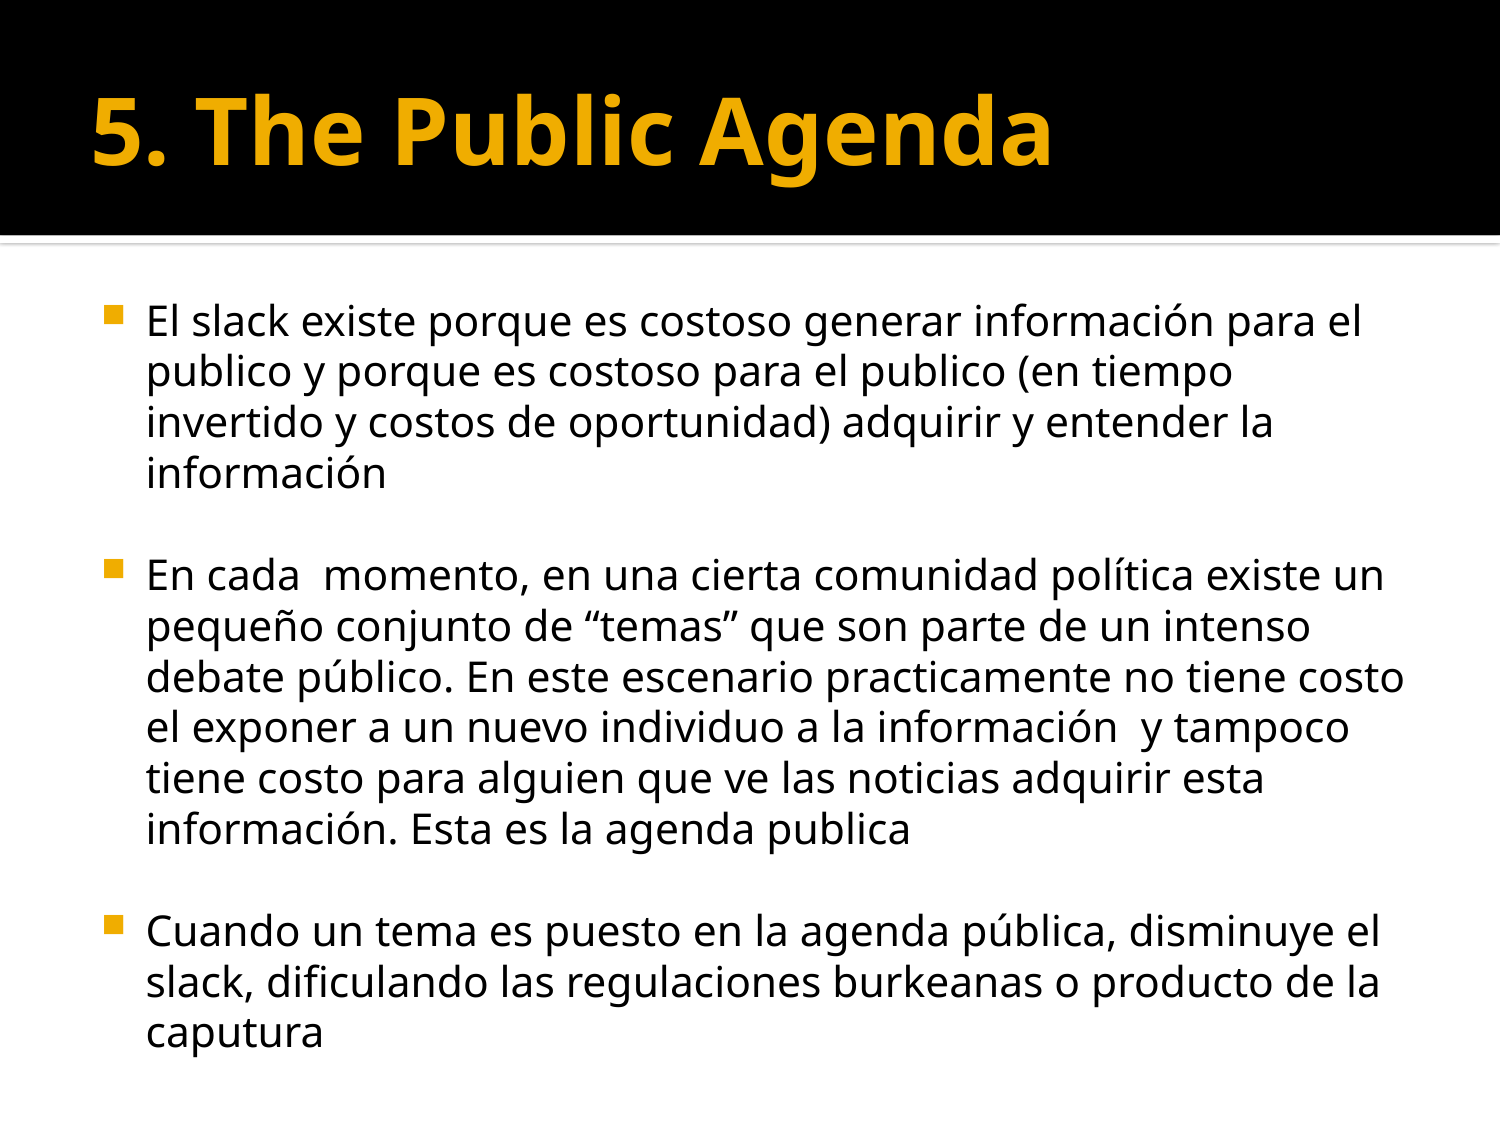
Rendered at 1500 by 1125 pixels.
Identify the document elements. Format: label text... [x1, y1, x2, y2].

list El slack existe porque es costoso generar información para el publico y porque es costoso para el publico (en tiempo invertido y costos de oportunidad) adquirir y entender la información En cada momento, en una cierta comunidad política existe un pequeño conjunto de “temas” que son parte de un intenso debate público. En este escenario practicamente no tiene costo el exponer a un nuevo individuo a la información y tampoco tiene costo para alguien que ve las noticias adquirir esta información. Esta es la agenda publica Cuando un tema es puesto en la agenda pública, disminuye el slack, dificulando las regulaciones burkeanas o producto de la caputura [75, 278, 1425, 1075]
title 5. The Public Agenda [75, 25, 1425, 231]
